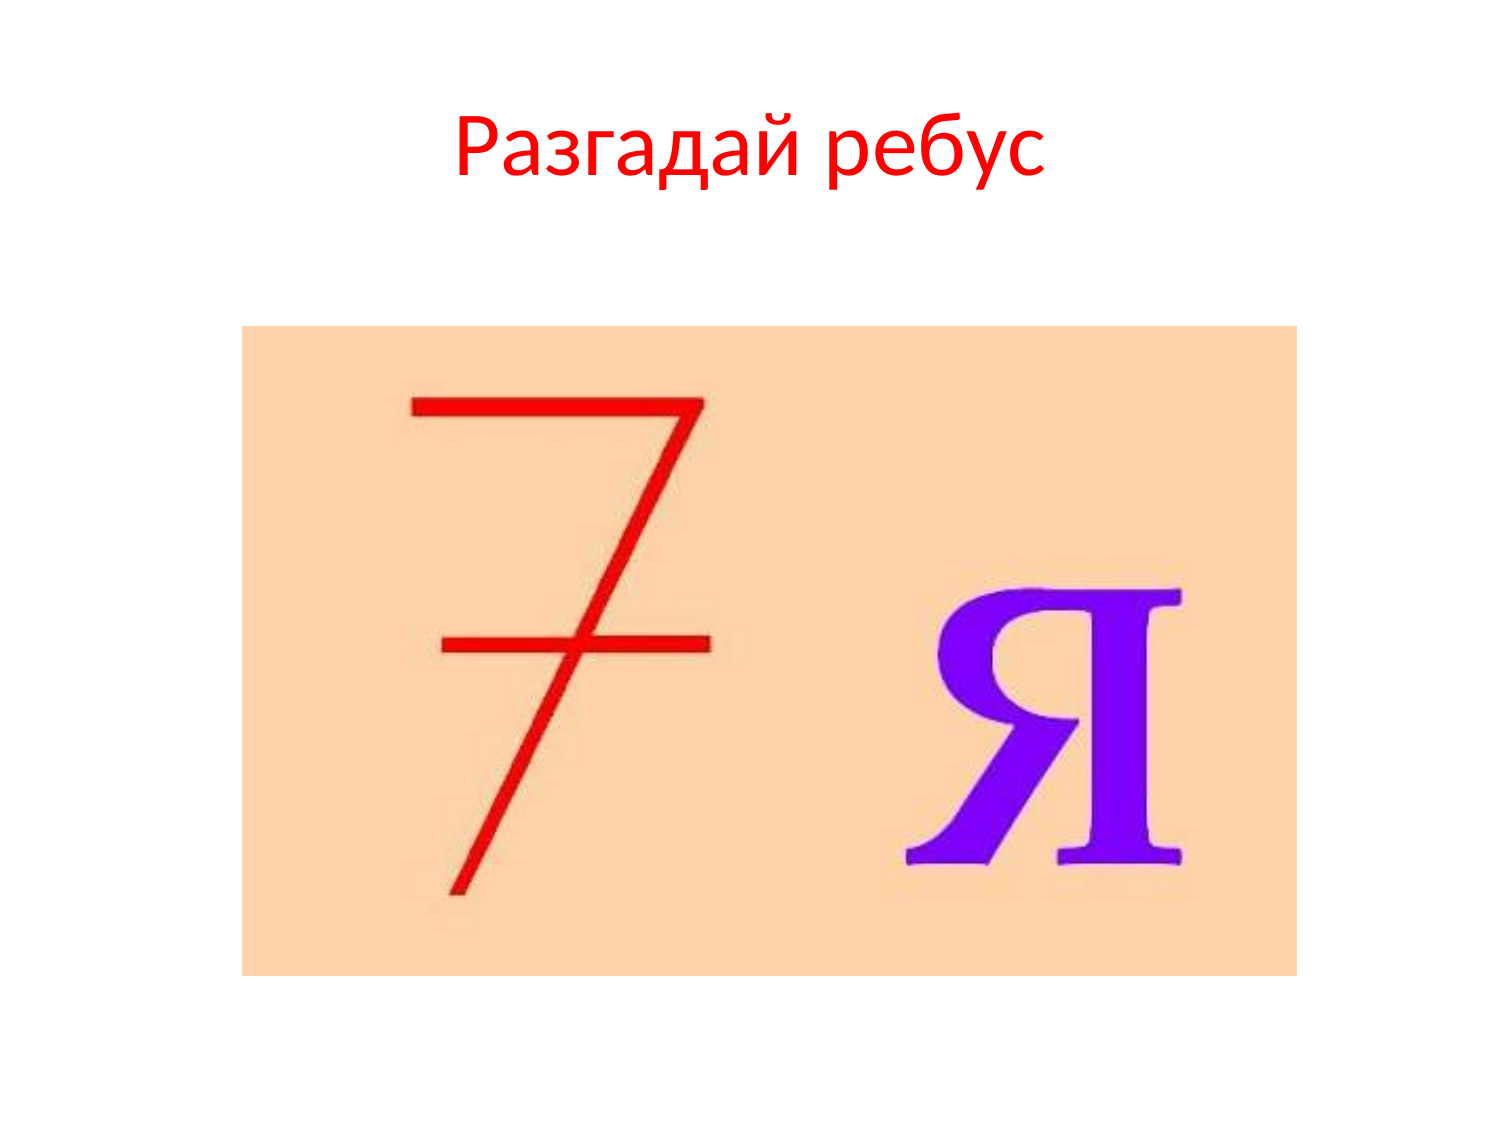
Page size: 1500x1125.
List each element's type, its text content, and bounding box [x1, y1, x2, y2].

title Разгадай ребус [75, 45, 1425, 233]
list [241, 326, 1297, 977]
